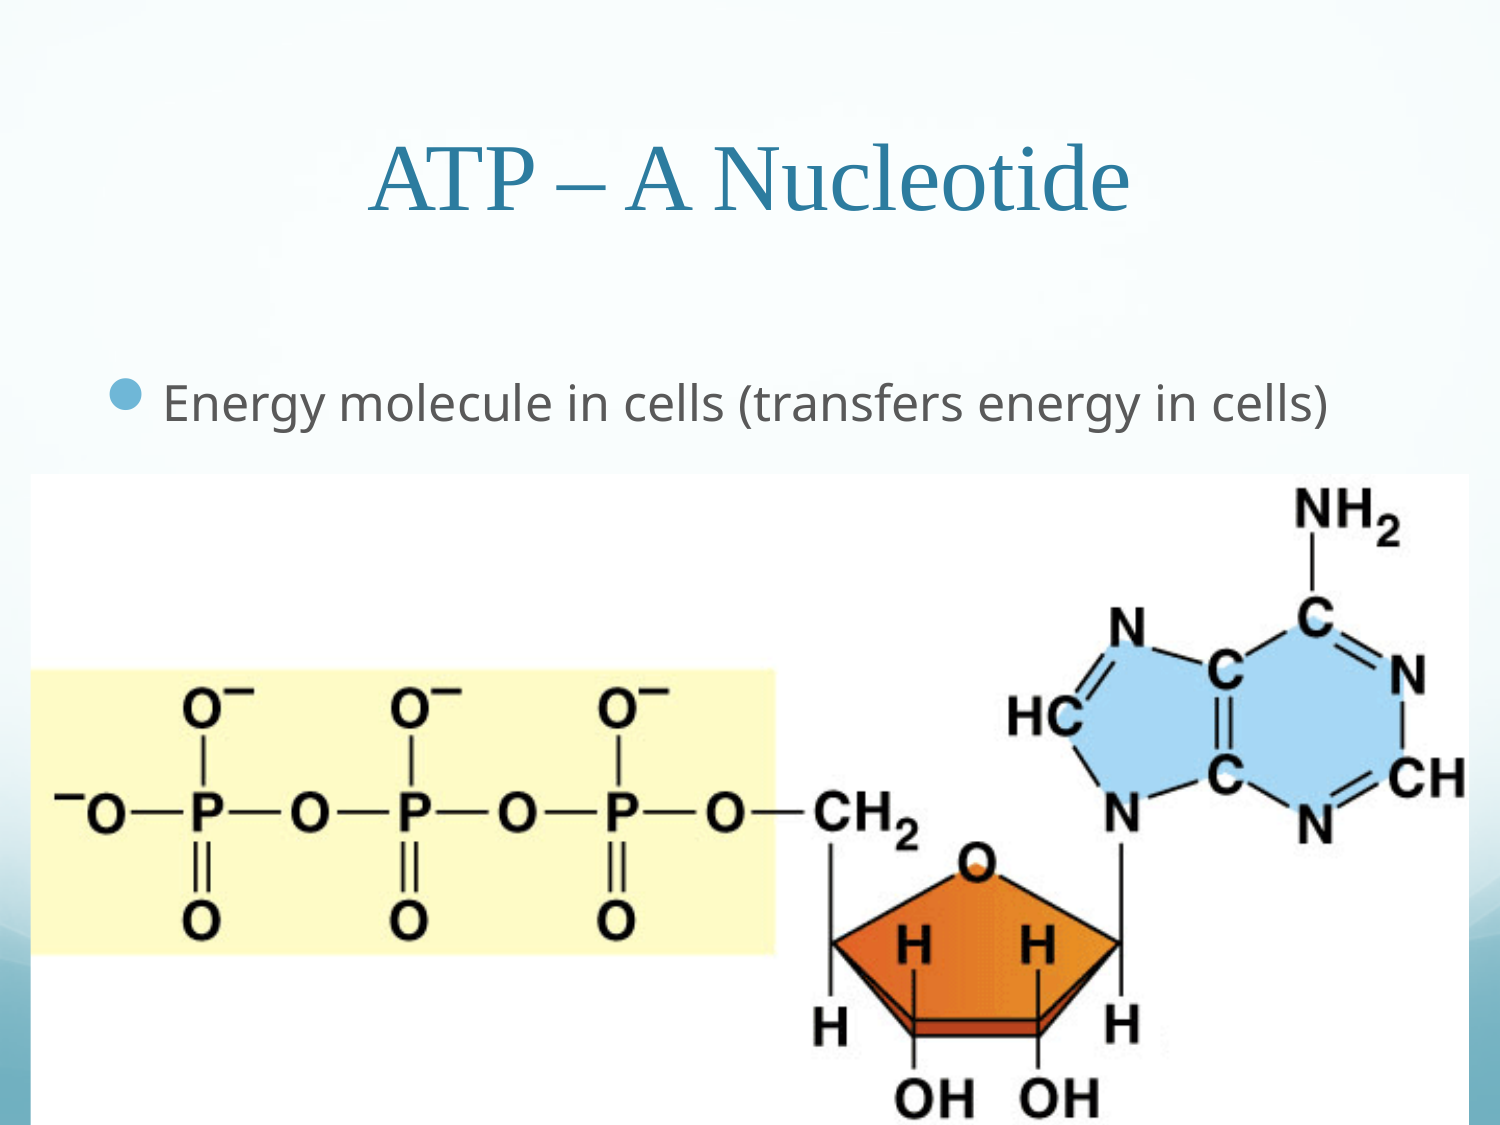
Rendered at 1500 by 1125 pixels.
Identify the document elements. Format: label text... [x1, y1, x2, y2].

picture [30, 474, 1470, 1125]
title ATP – A Nucleotide [90, 17, 1410, 237]
list Energy molecule in cells (transfers energy in cells) [90, 262, 1410, 471]
